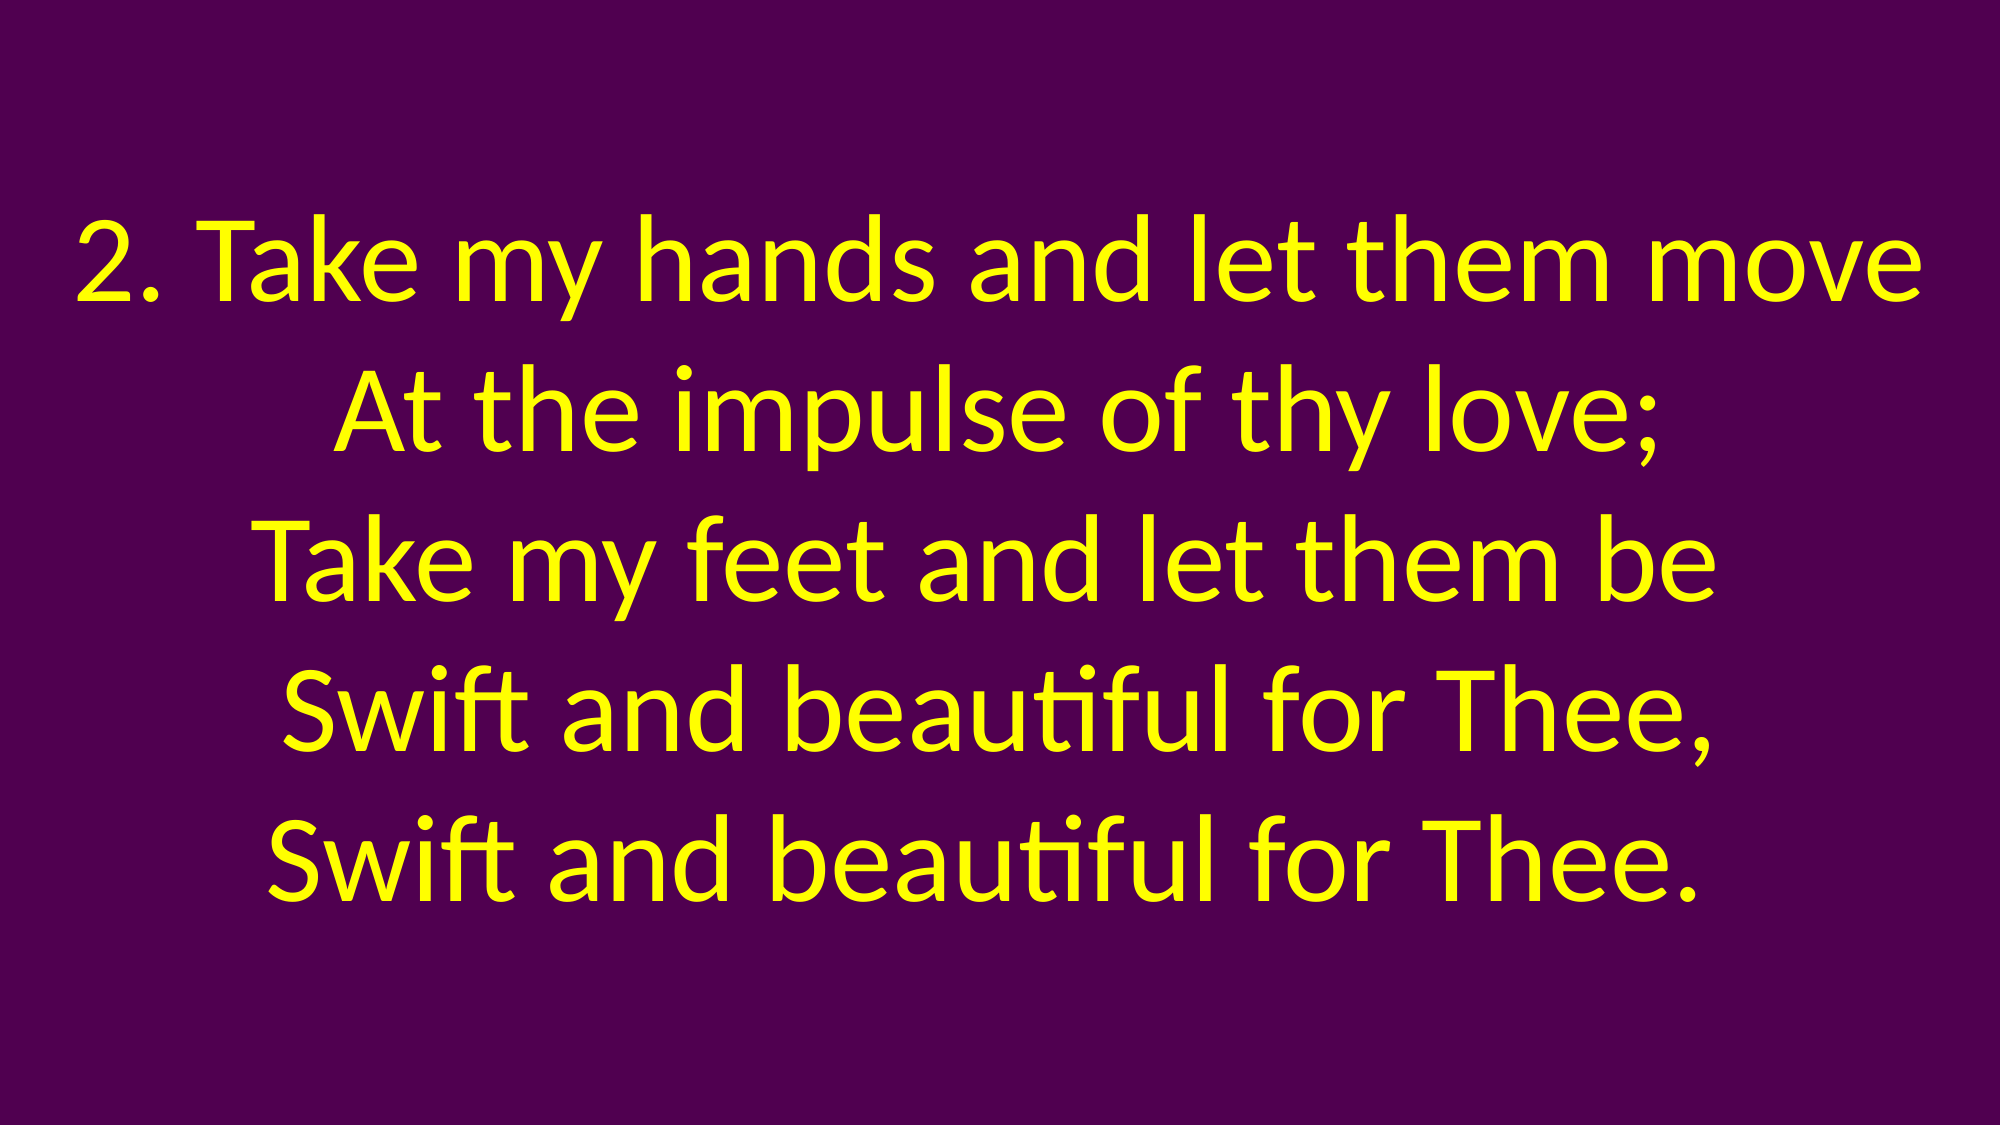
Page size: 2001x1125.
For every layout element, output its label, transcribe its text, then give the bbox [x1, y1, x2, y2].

text_box 2. Take my hands and let them move At the impulse of thy love; Take my feet and let them be Swift and beautiful for Thee, Swift and beautiful for Thee. [0, 169, 2000, 935]
